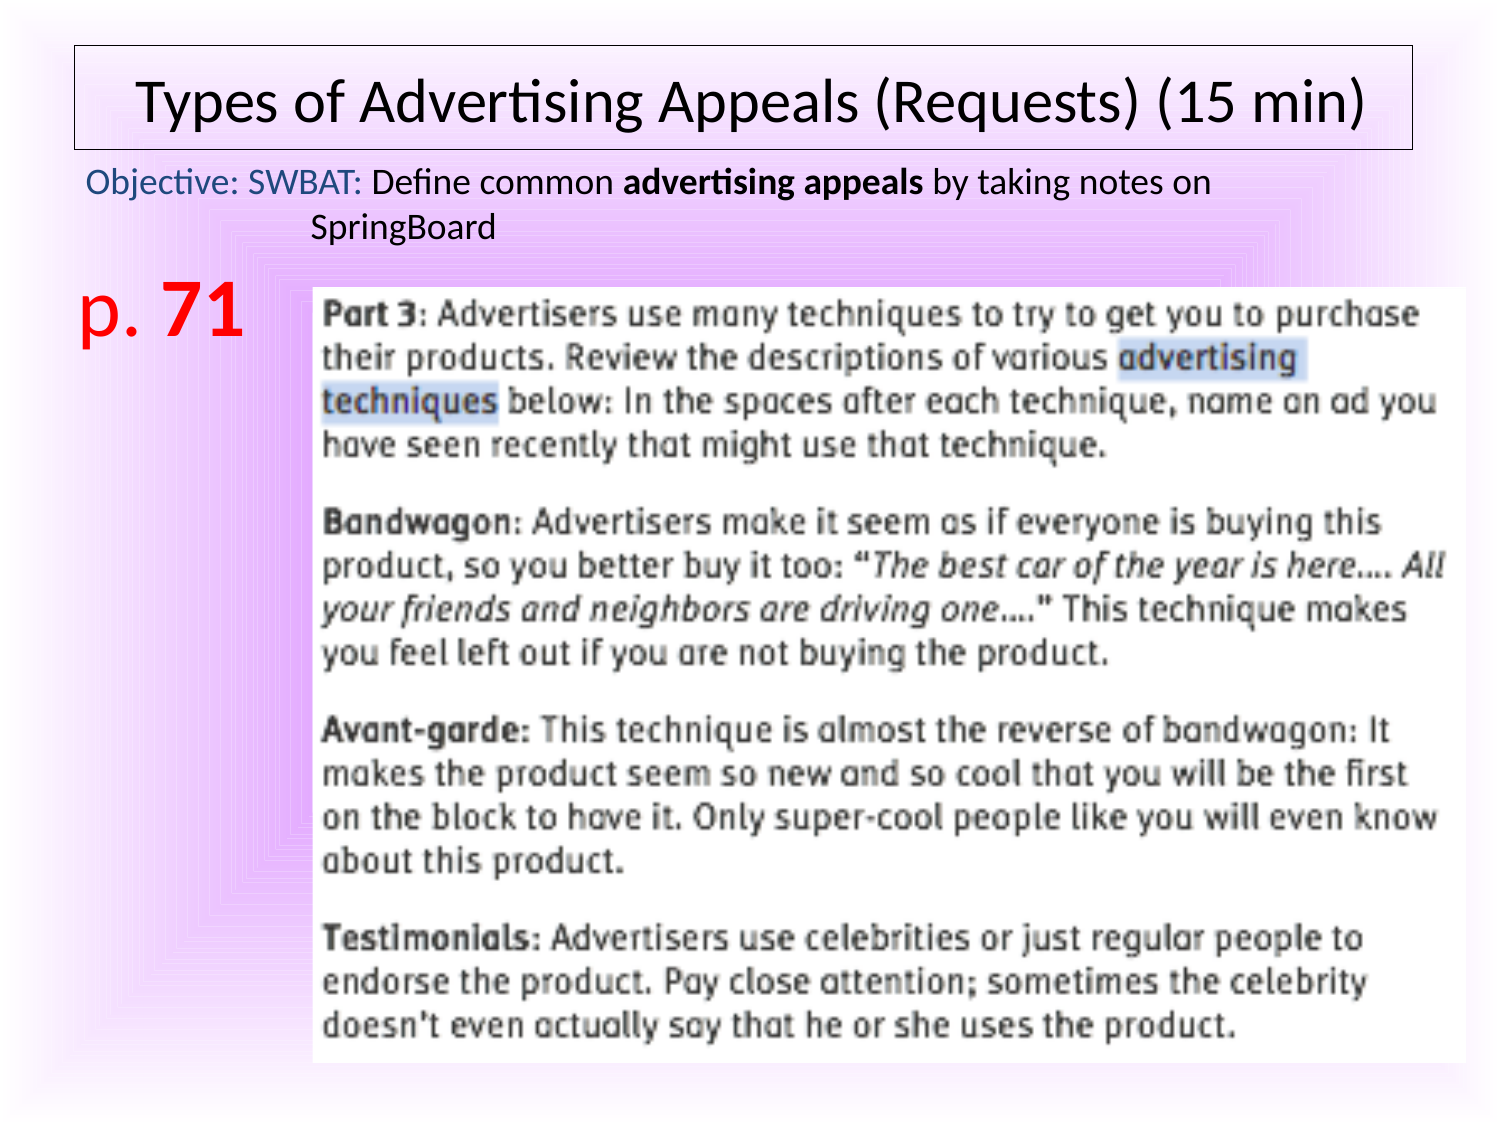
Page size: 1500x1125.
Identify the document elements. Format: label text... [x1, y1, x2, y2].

text_box p. 71 [62, 245, 313, 361]
text_box Types of Advertising Appeals (Requests) (15 min) [74, 45, 1413, 149]
text_box Objective: SWBAT: Define common advertising appeals by taking notes on SpringBoard [70, 149, 1413, 255]
picture [312, 287, 1467, 1063]
